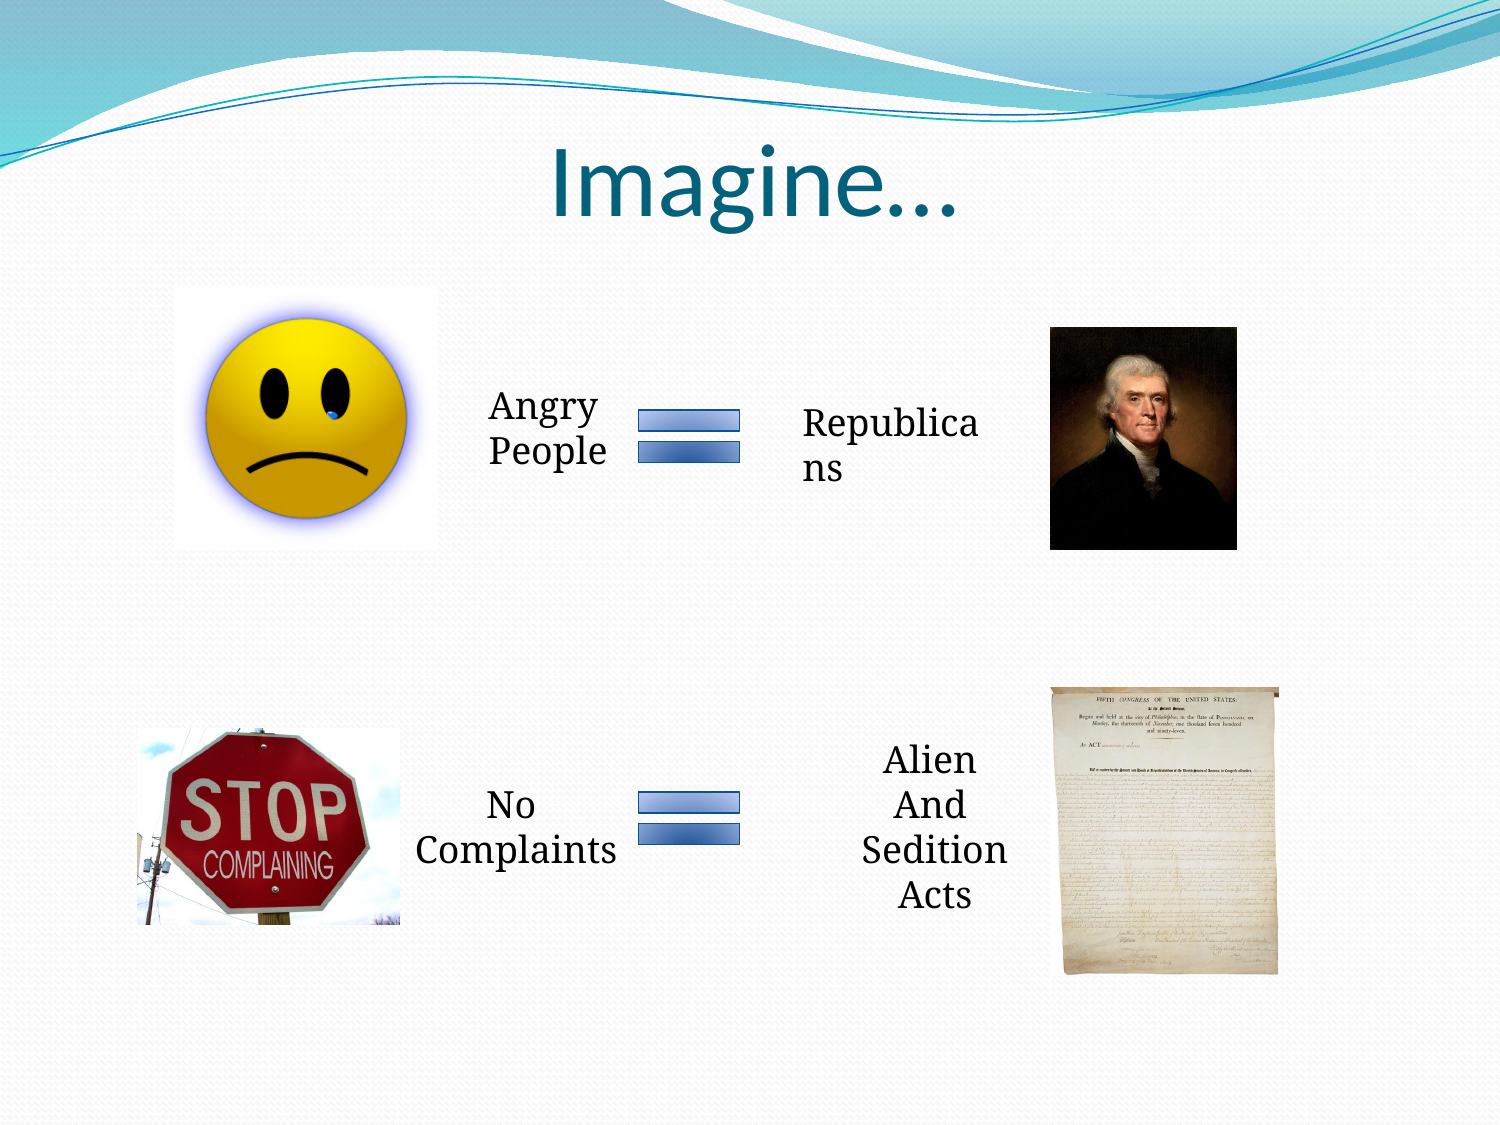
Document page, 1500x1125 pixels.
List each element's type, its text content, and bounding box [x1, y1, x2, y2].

picture [1049, 327, 1237, 551]
text_box No Complaints [407, 773, 633, 879]
text_box [638, 441, 740, 463]
text_box [638, 791, 740, 814]
text_box Alien And Sedition Acts [820, 728, 1042, 923]
text_box Republicans [787, 391, 1018, 497]
picture [174, 287, 438, 551]
text_box Angry People [473, 374, 623, 480]
text_box [638, 823, 740, 845]
picture [137, 727, 401, 926]
text_box [638, 409, 740, 432]
title Imagine… [548, 50, 1500, 238]
picture [1049, 687, 1279, 977]
